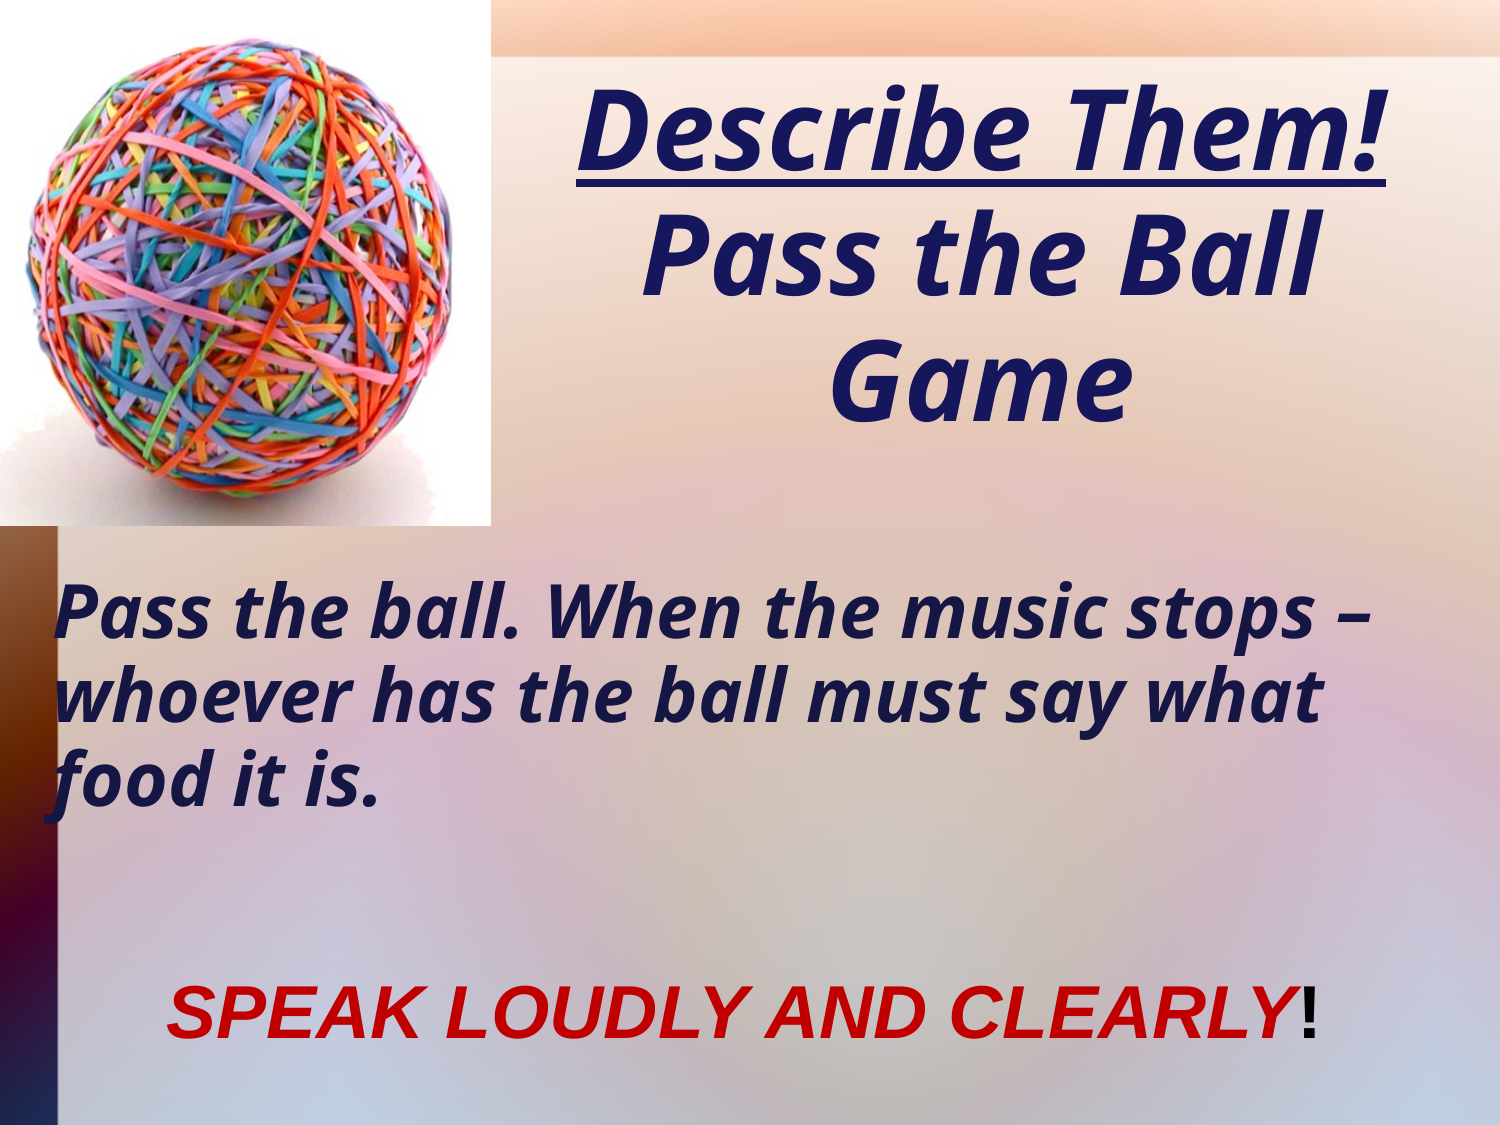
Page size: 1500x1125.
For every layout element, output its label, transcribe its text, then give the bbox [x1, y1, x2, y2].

picture [0, 0, 1500, 1125]
text_box Describe Them! Pass the Ball Game [499, 62, 1463, 454]
text_box Speak loudly and clearly! [151, 964, 1338, 1063]
text_box Pass the ball. When the music stops – whoever has the ball must say what food it is. [37, 564, 1475, 831]
